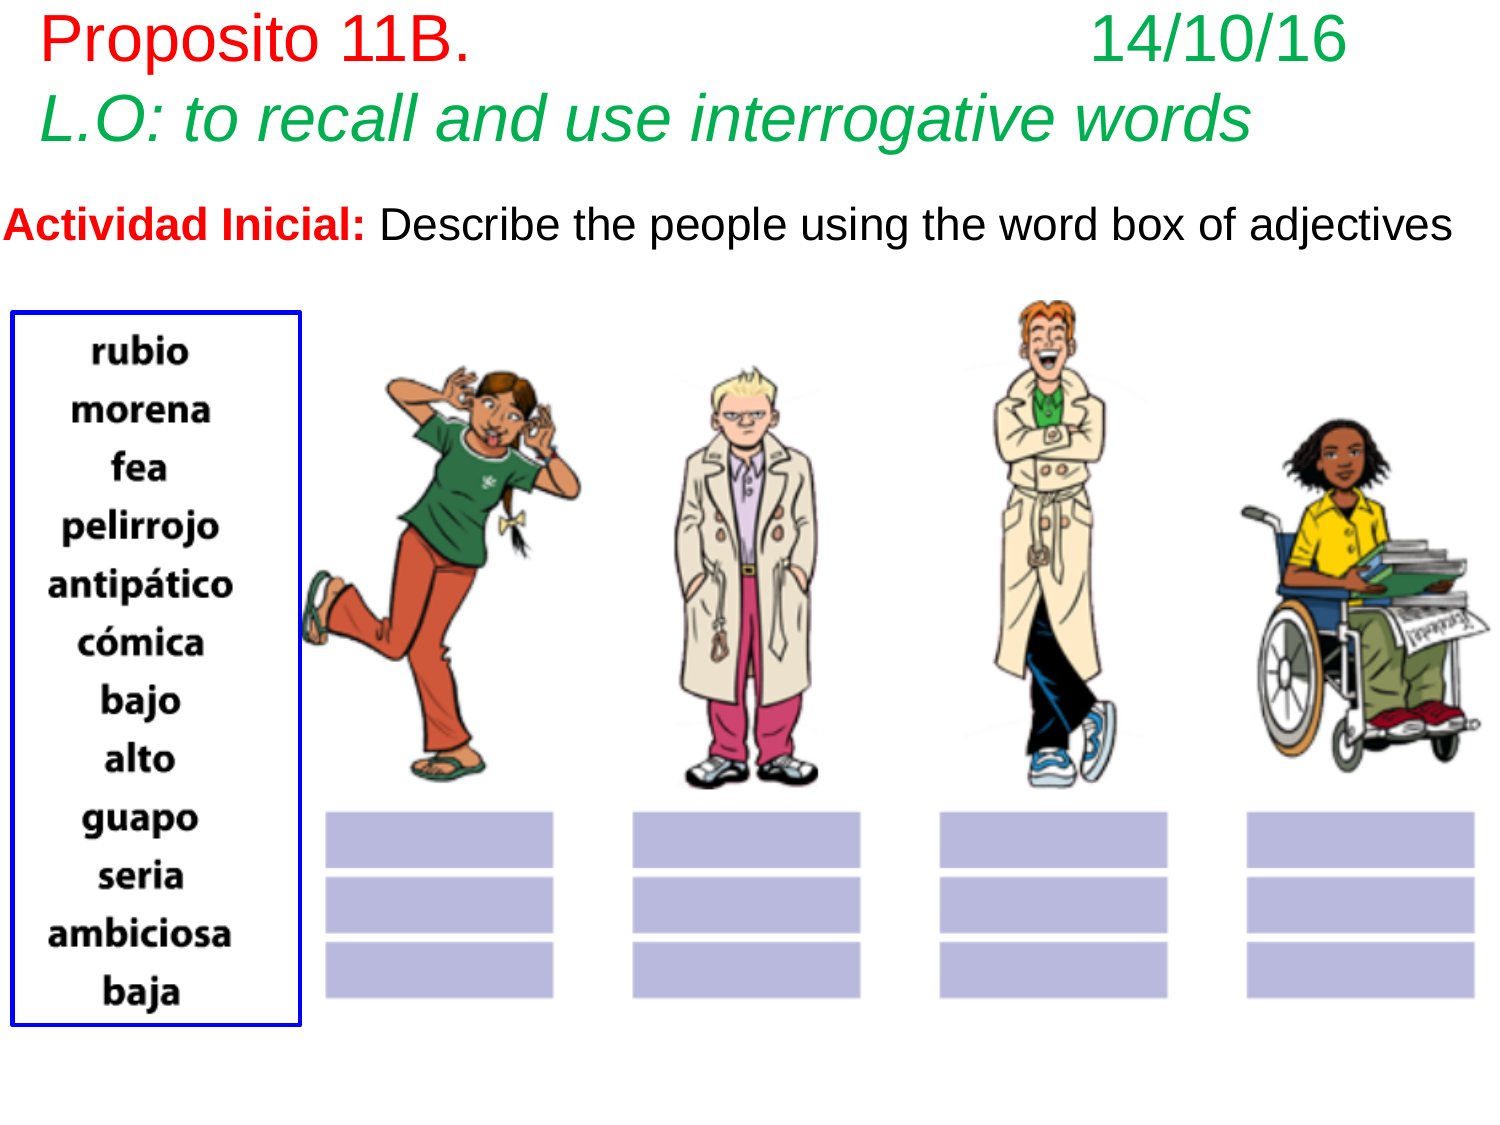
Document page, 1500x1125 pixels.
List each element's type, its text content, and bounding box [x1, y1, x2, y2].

picture [12, 282, 1500, 1051]
text_box Actividad Inicial: Describe the people using the word box of adjectives [0, 187, 1488, 300]
text_box Proposito 11B. 14/10/16 L.O: to recall and use interrogative words [24, 0, 1463, 163]
